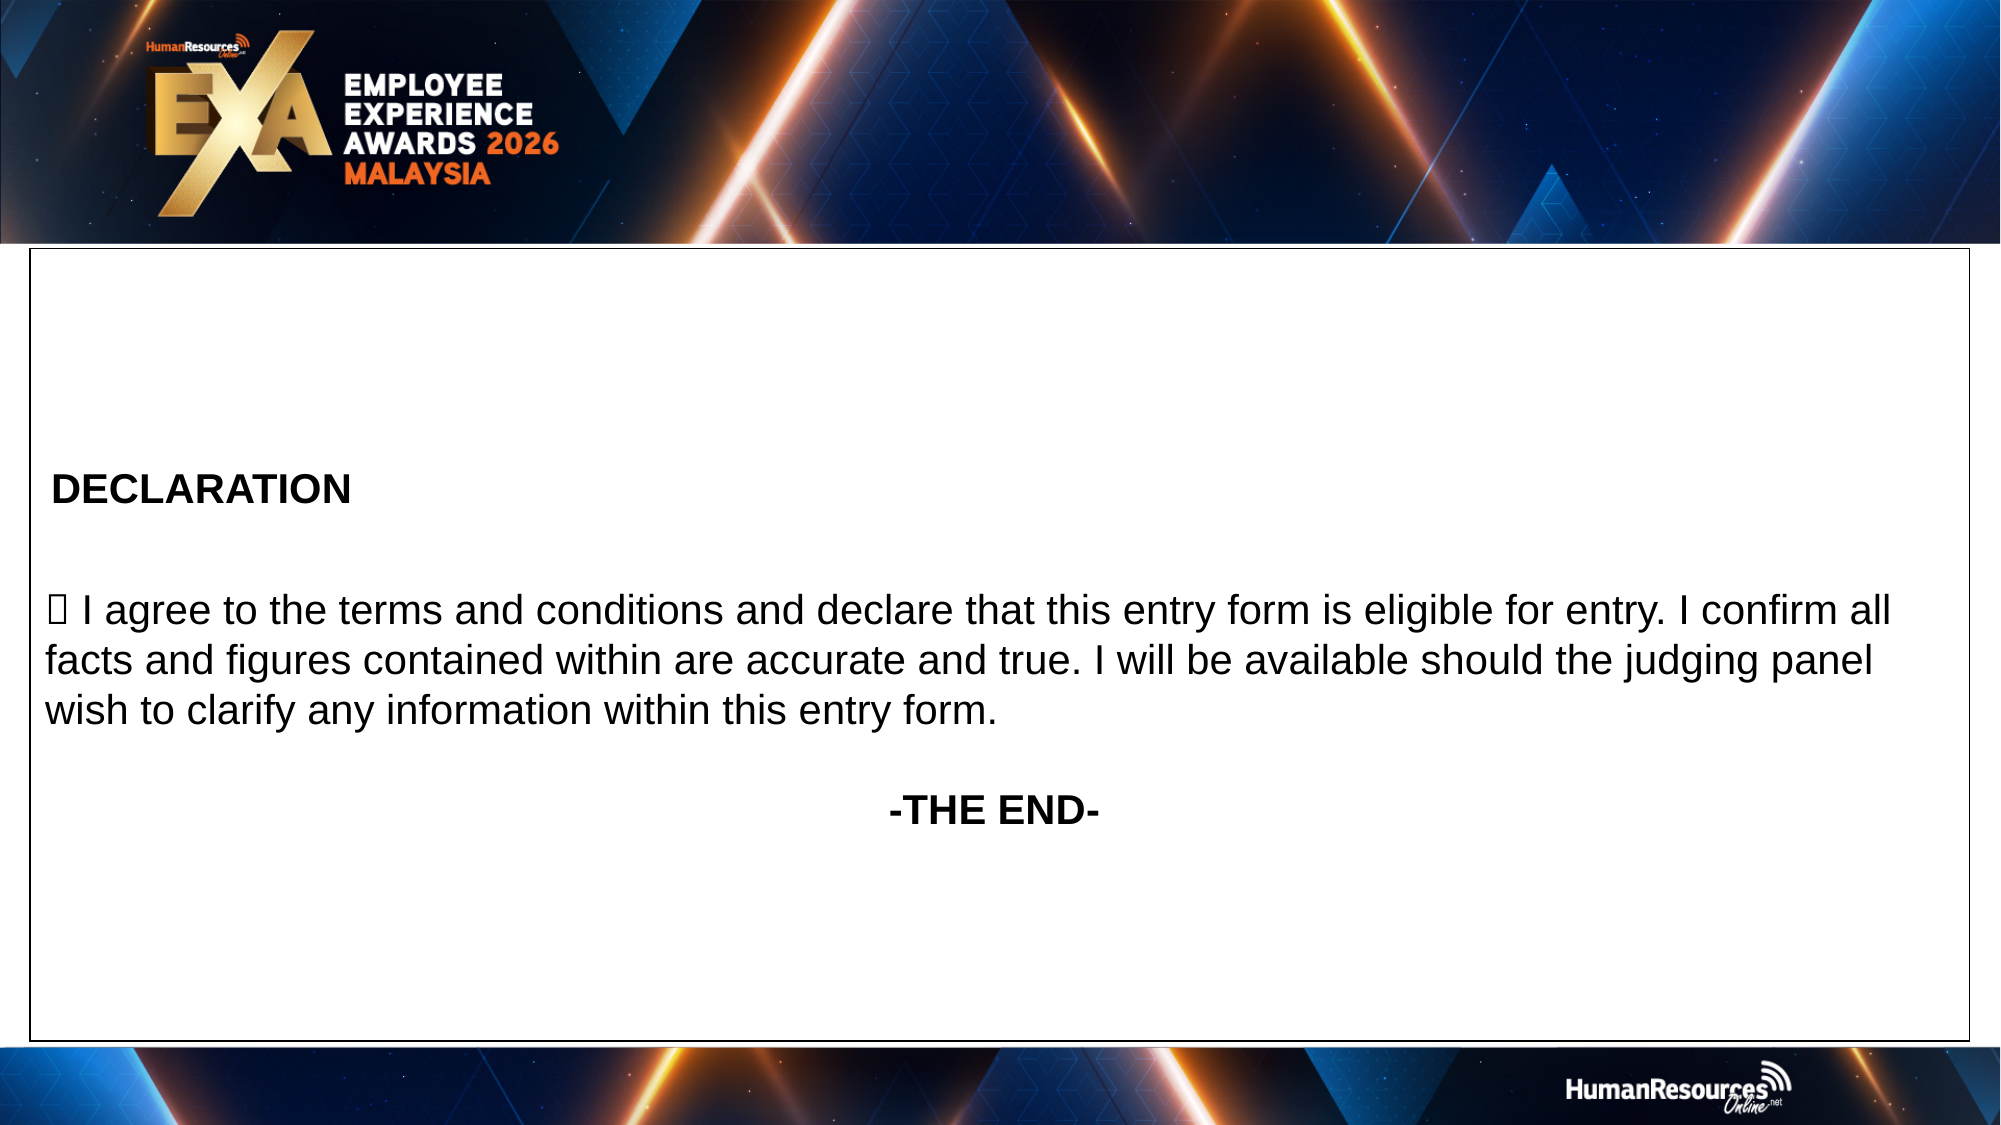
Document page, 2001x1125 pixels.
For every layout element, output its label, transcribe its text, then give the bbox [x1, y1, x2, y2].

text_box DECLARATION  I agree to the terms and conditions and declare that this entry form is eligible for entry. I confirm all facts and figures contained within are accurate and true. I will be available should the judging panel wish to clarify any information within this entry form. -THE END- [30, 248, 1970, 1042]
picture [0, 0, 2001, 1125]
